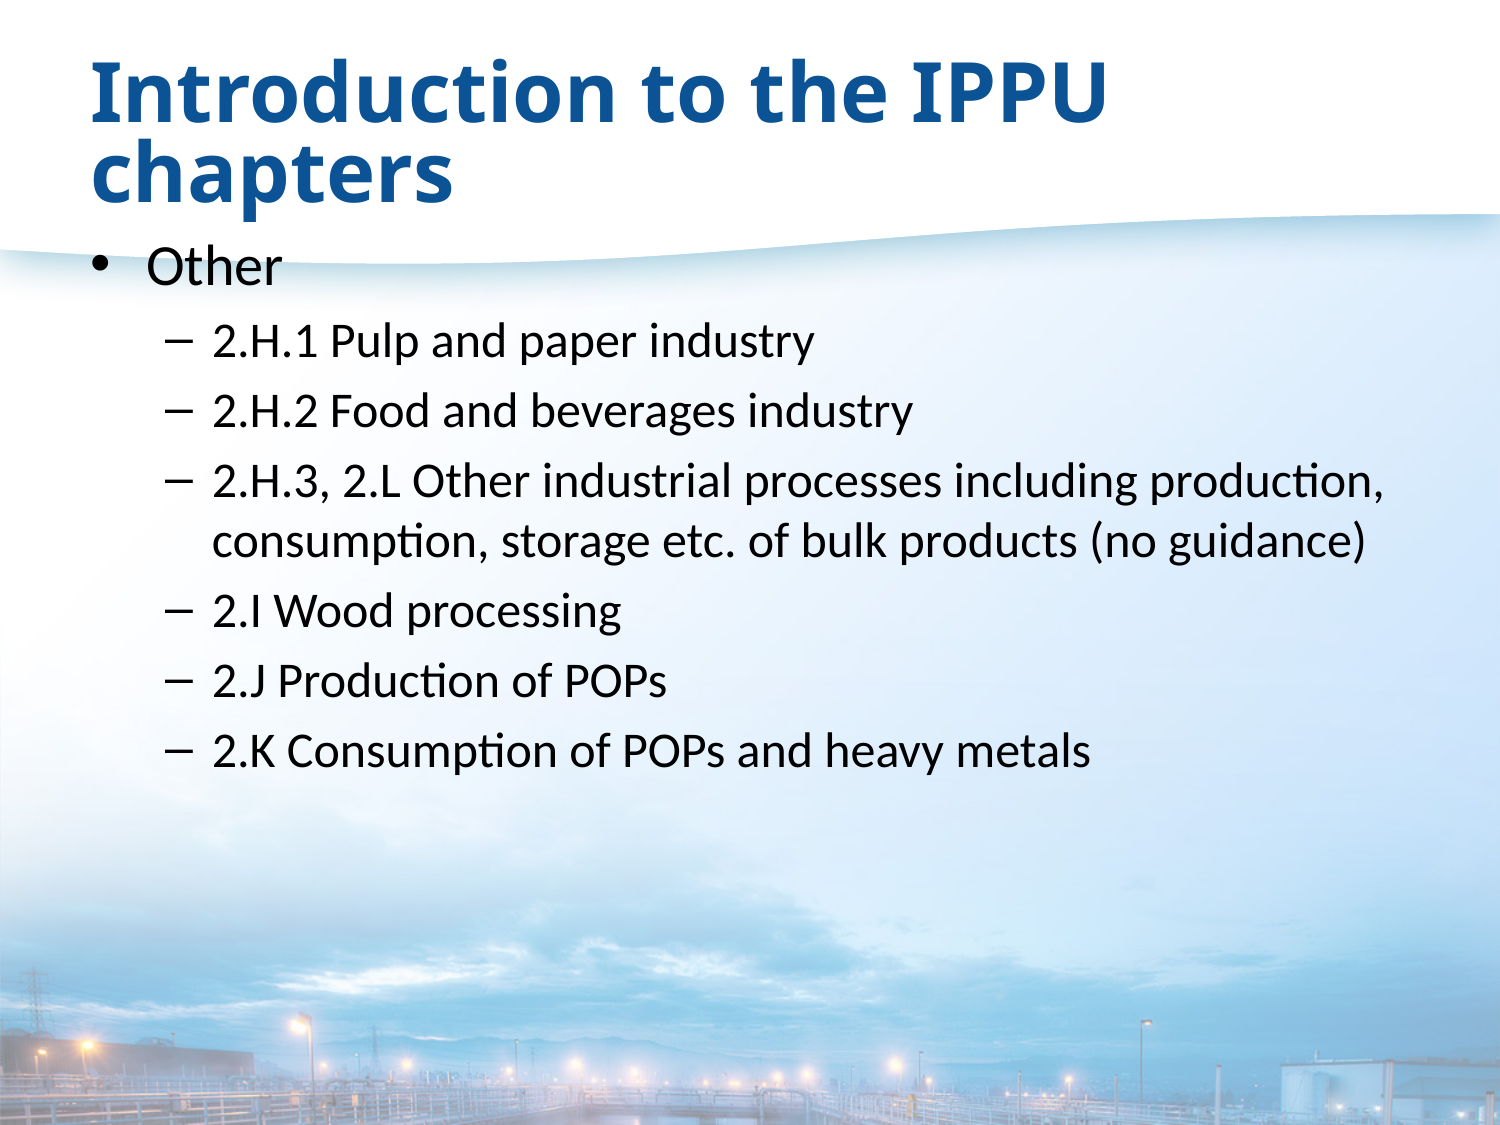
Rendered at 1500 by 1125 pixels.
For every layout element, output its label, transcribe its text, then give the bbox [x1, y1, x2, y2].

picture [0, 215, 1500, 1125]
title Introduction to the IPPU chapters [75, 45, 1425, 219]
list Other 2.H.1 Pulp and paper industry 2.H.2 Food and beverages industry 2.H.3, 2.L Other industrial processes including production, consumption, storage etc. of bulk products (no guidance) 2.I Wood processing 2.J Production of POPs 2.K Consumption of POPs and heavy metals [75, 219, 1425, 1047]
